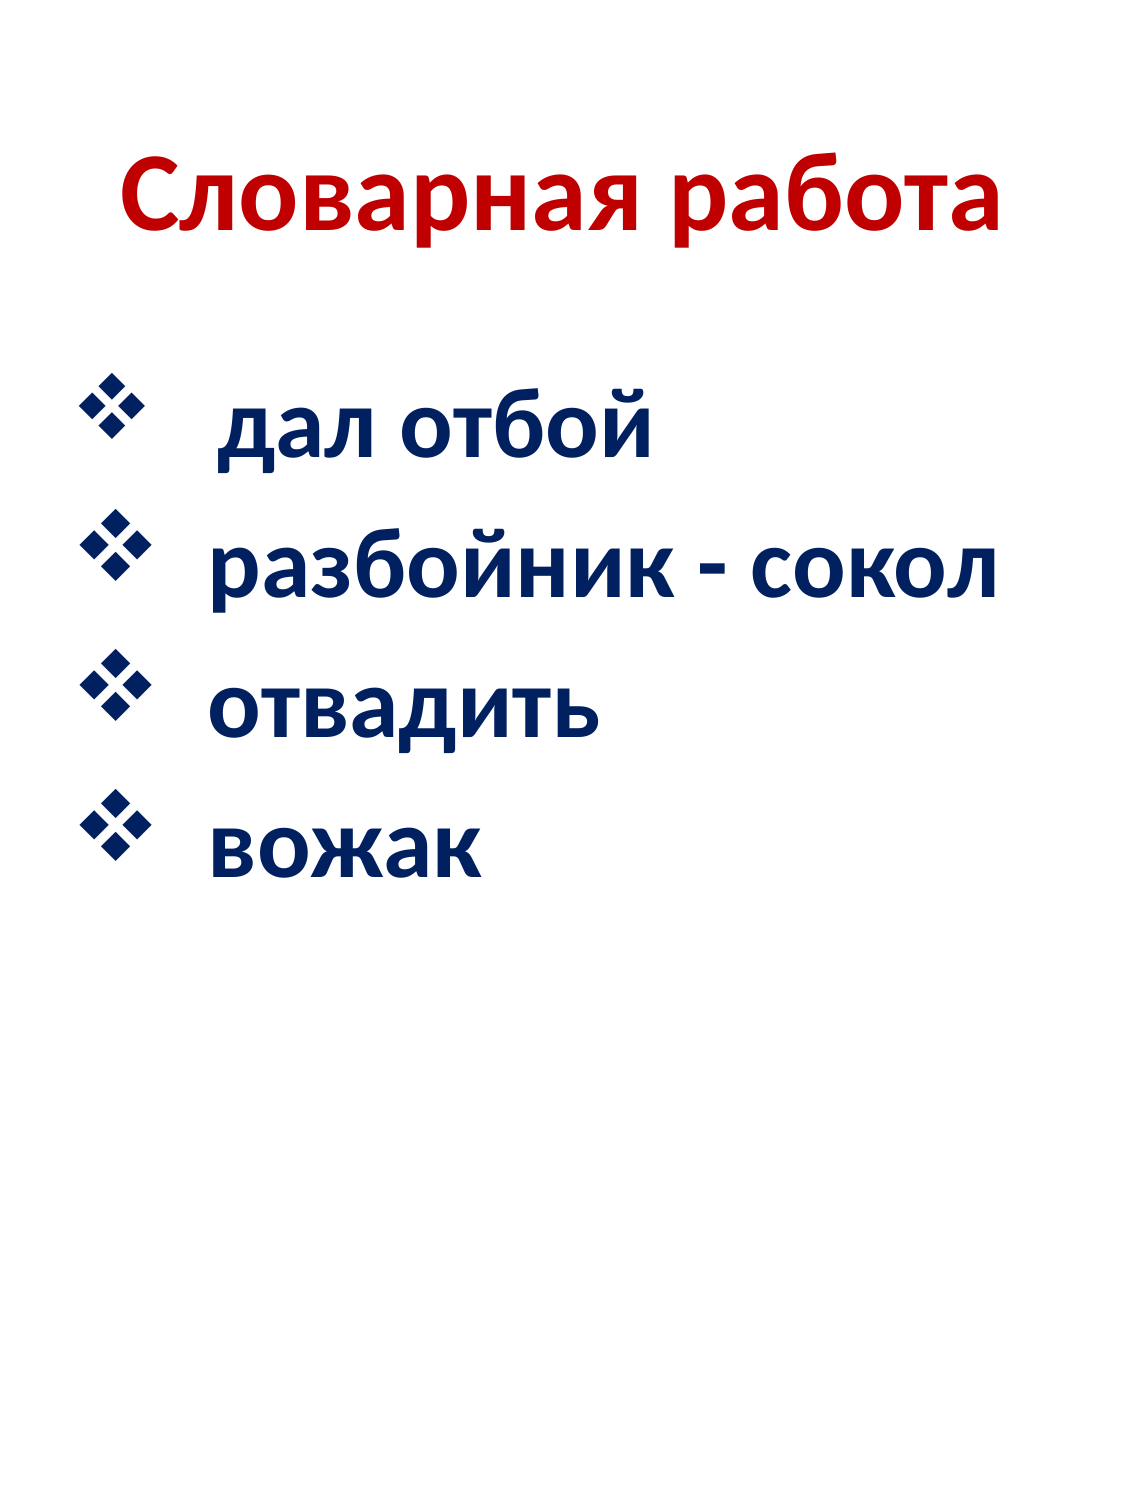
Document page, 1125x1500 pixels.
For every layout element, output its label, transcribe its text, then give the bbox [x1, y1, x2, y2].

title Словарная работа [56, 60, 1069, 310]
list дал отбой разбойник - сокол отвадить вожак [56, 350, 1069, 950]
